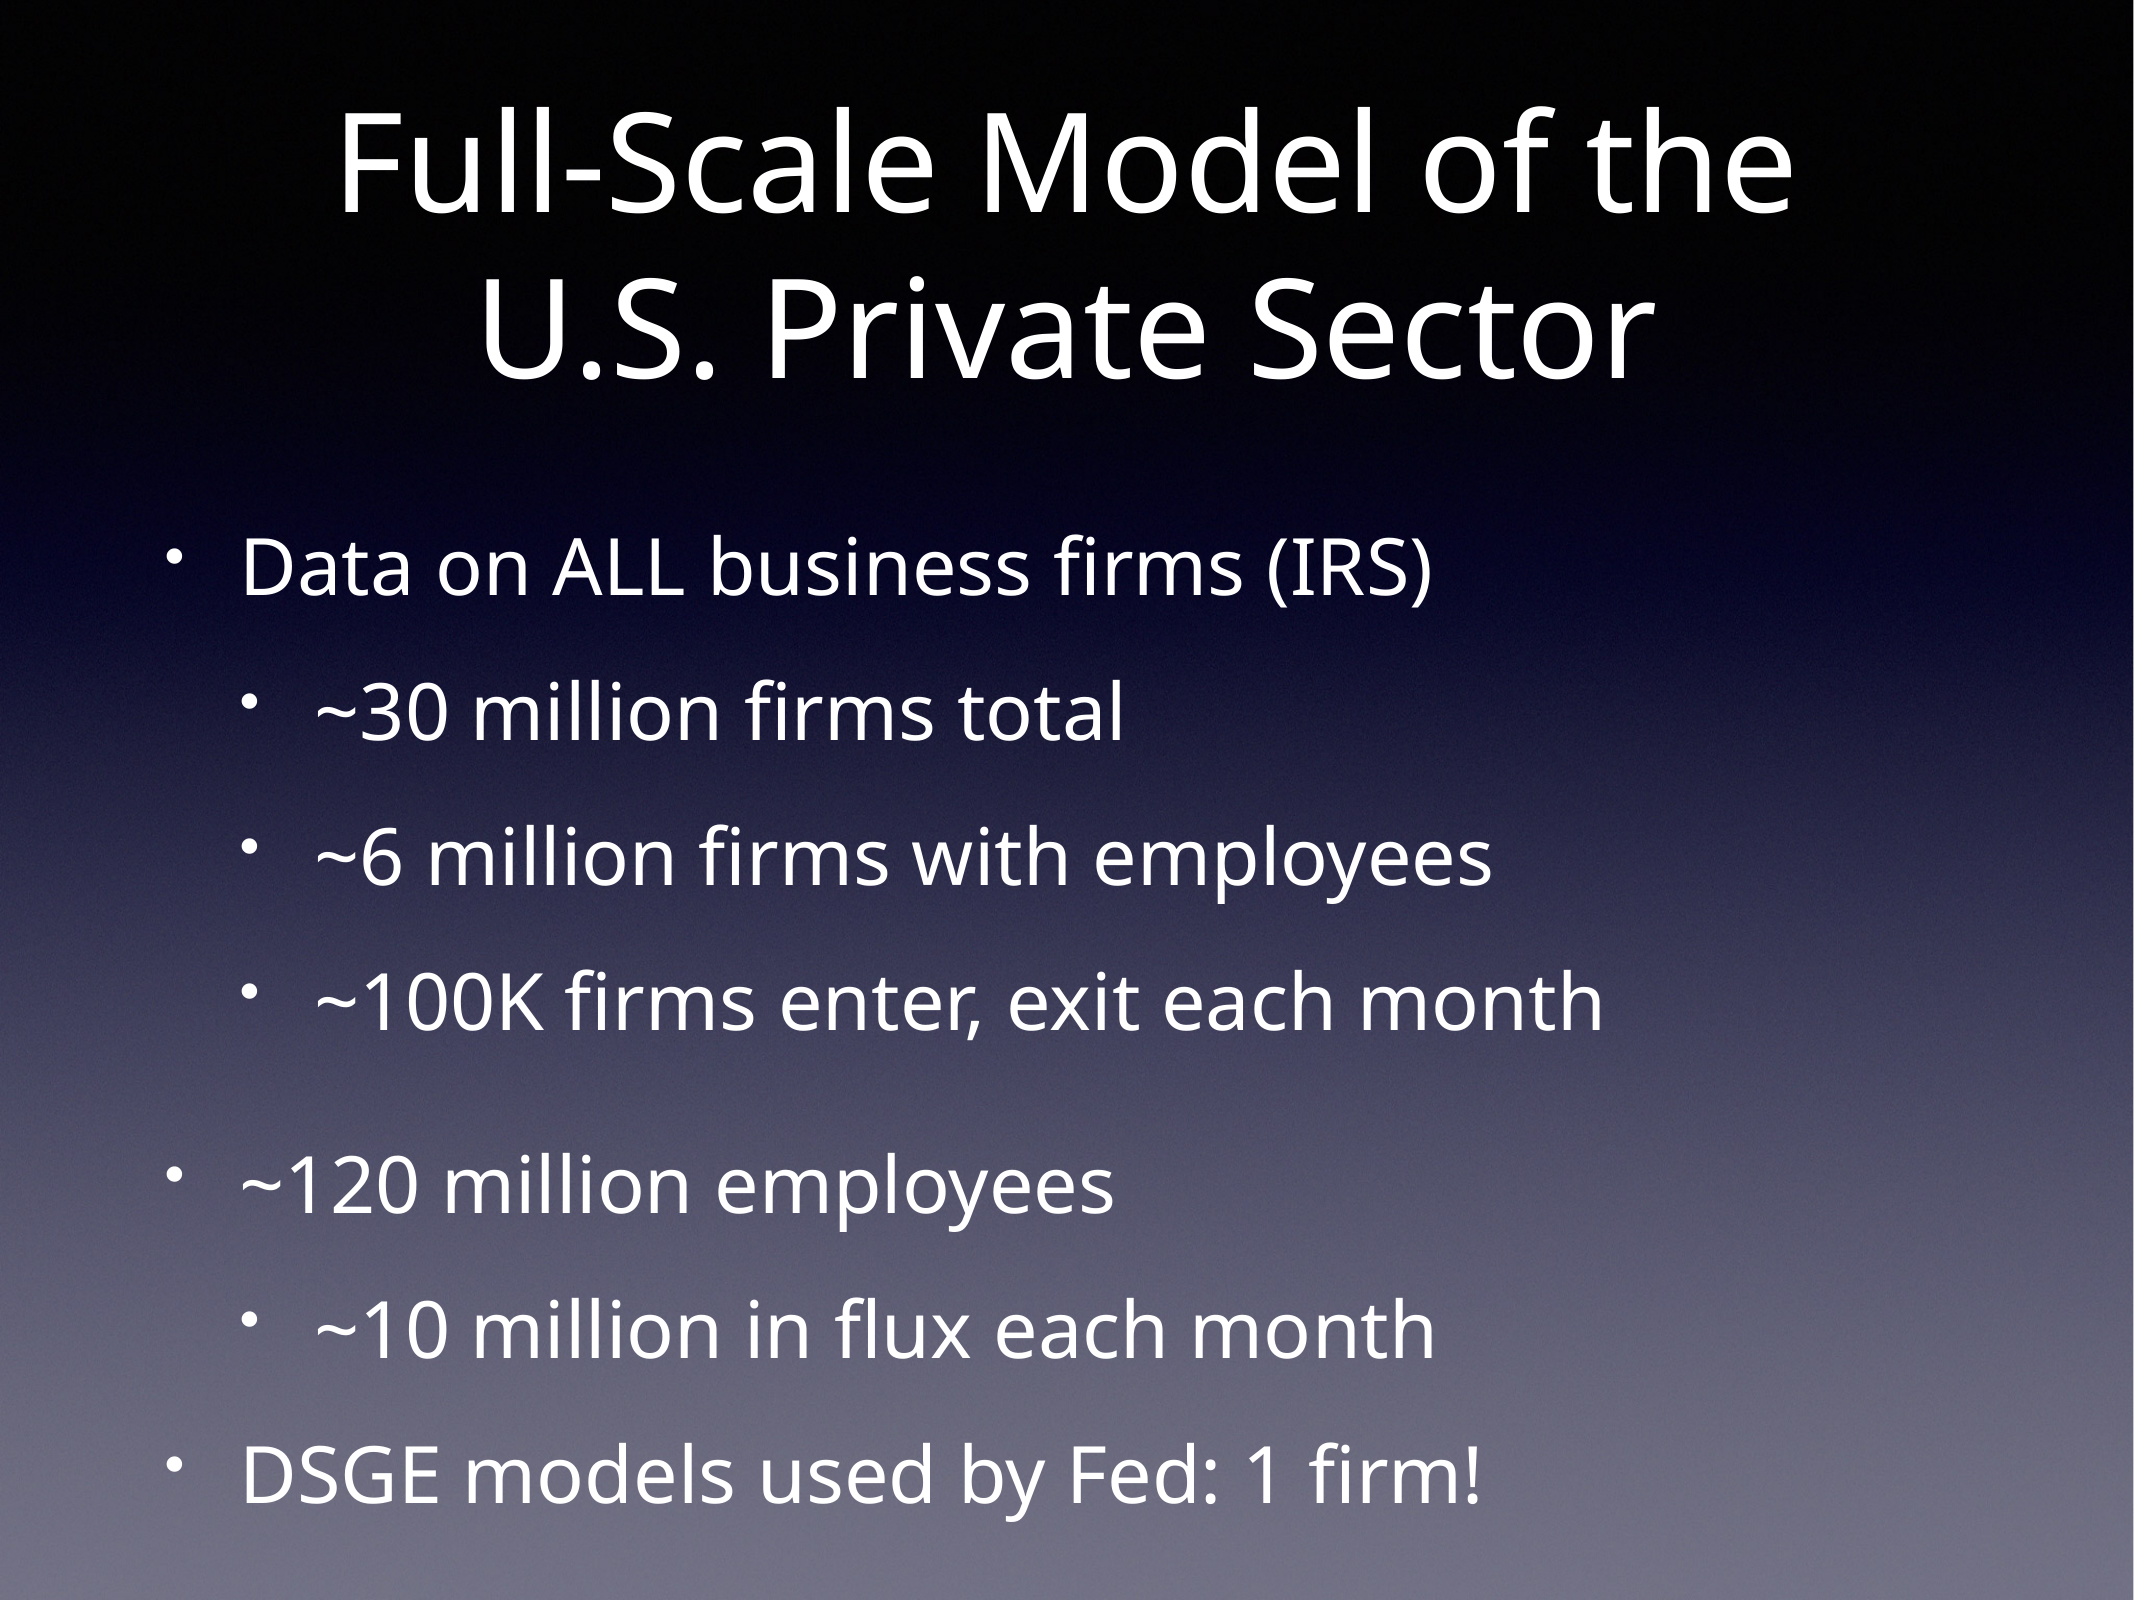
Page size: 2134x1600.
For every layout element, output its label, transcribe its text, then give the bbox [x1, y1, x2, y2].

title Full-Scale Model of the U.S. Private Sector [155, 66, 1978, 416]
picture [0, 0, 2134, 1600]
list Data on ALL business firms (IRS) ~30 million firms total ~6 million firms with employees ~100K firms enter, exit each month ~120 million employees ~10 million in flux each month DSGE models used by Fed: 1 firm! [155, 501, 1978, 1534]
